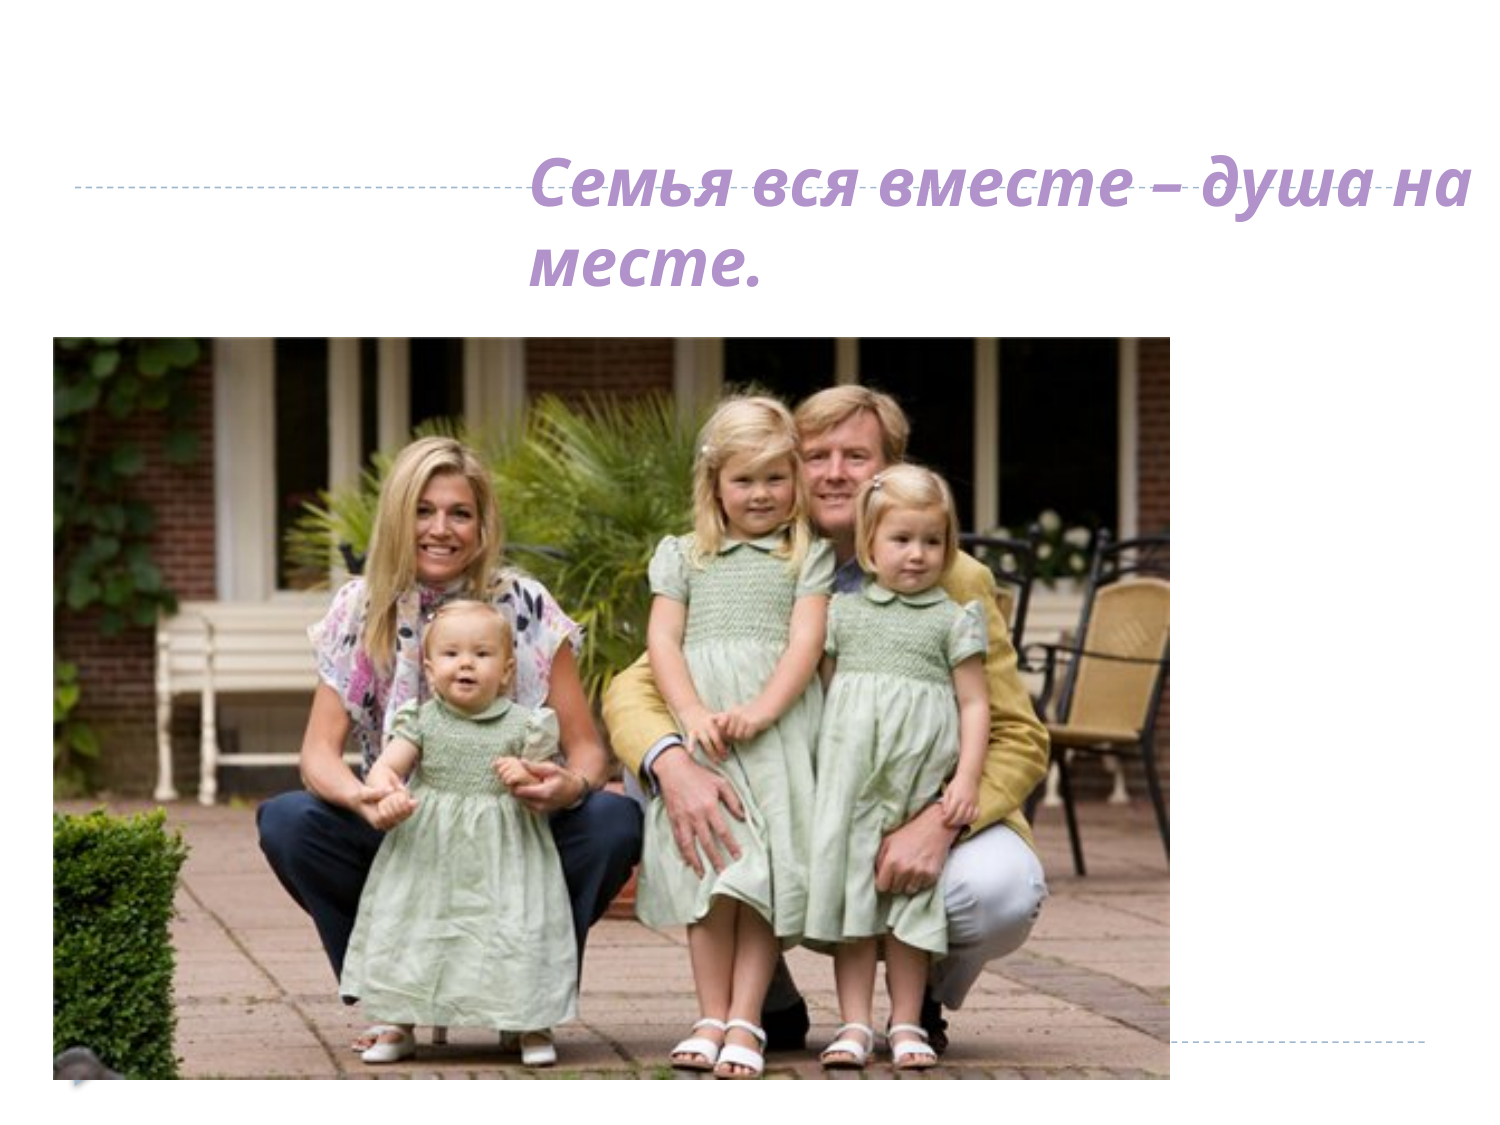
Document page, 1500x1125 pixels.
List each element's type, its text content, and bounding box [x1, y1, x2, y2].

picture [52, 337, 1170, 1080]
title Семья вся вместе – душа на месте. [513, 0, 1500, 308]
